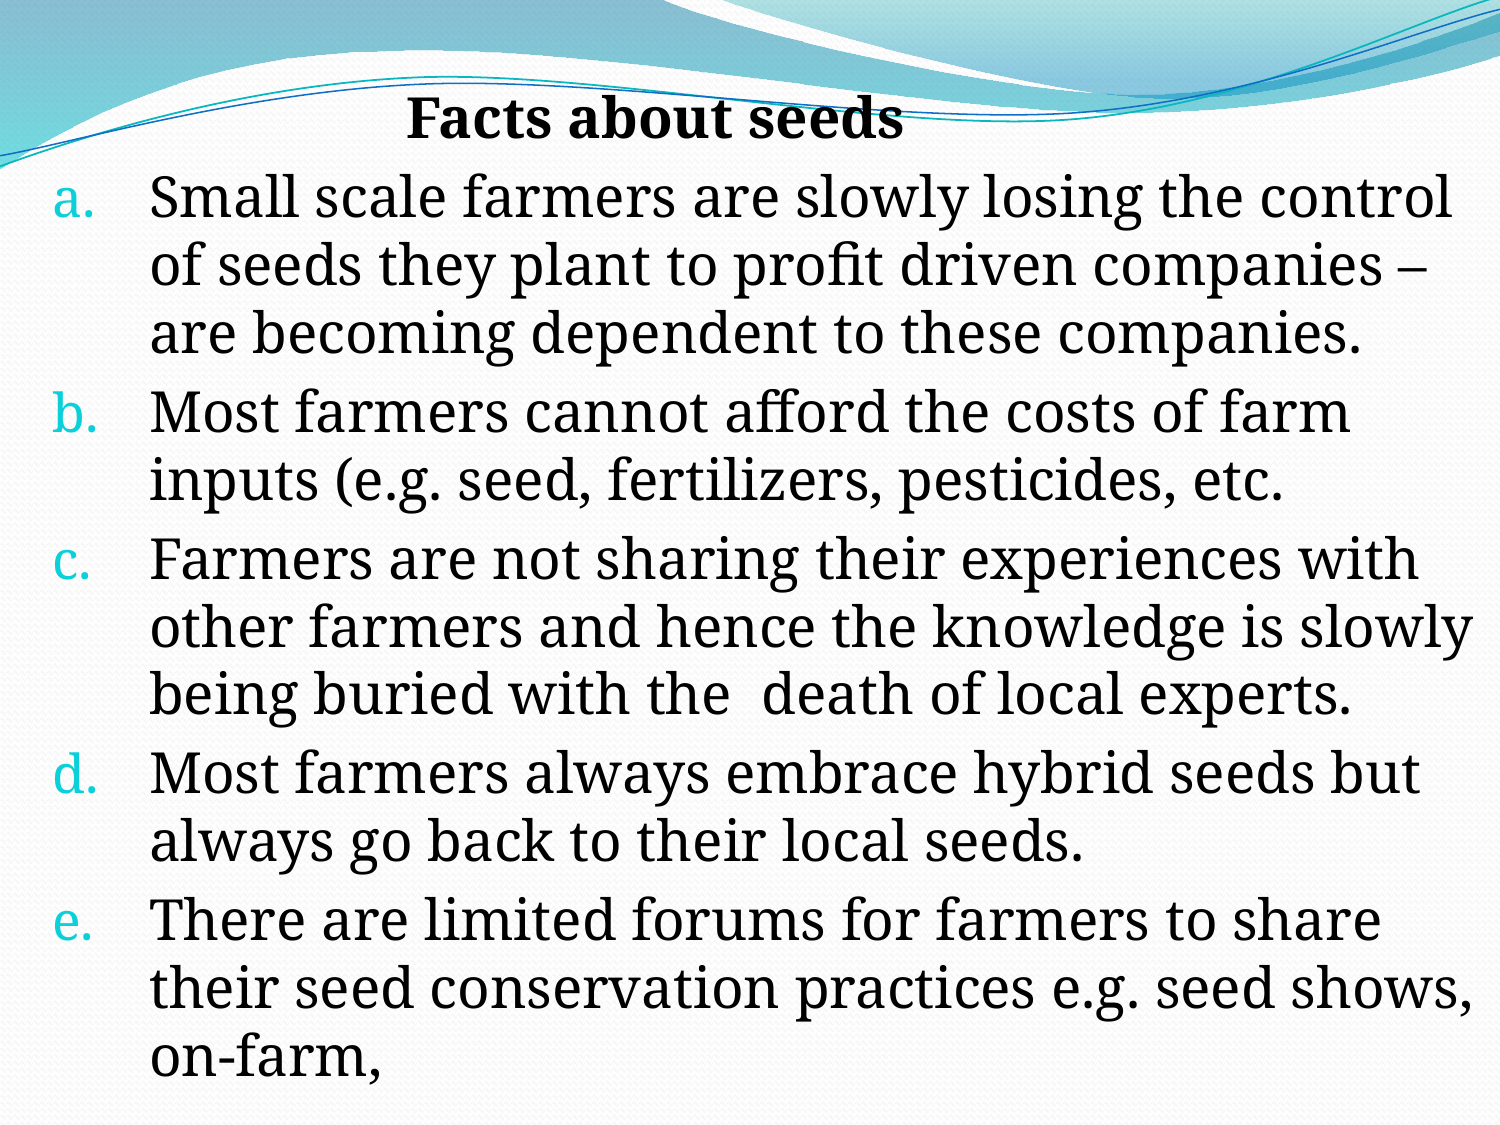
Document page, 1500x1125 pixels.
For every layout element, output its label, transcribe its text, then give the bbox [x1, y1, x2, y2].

list Facts about seeds Small scale farmers are slowly losing the control of seeds they plant to profit driven companies – are becoming dependent to these companies. Most farmers cannot afford the costs of farm inputs (e.g. seed, fertilizers, pesticides, etc. Farmers are not sharing their experiences with other farmers and hence the knowledge is slowly being buried with the death of local experts. Most farmers always embrace hybrid seeds but always go back to their local seeds. There are limited forums for farmers to share their seed conservation practices e.g. seed shows, on-farm, [37, 75, 1500, 1125]
